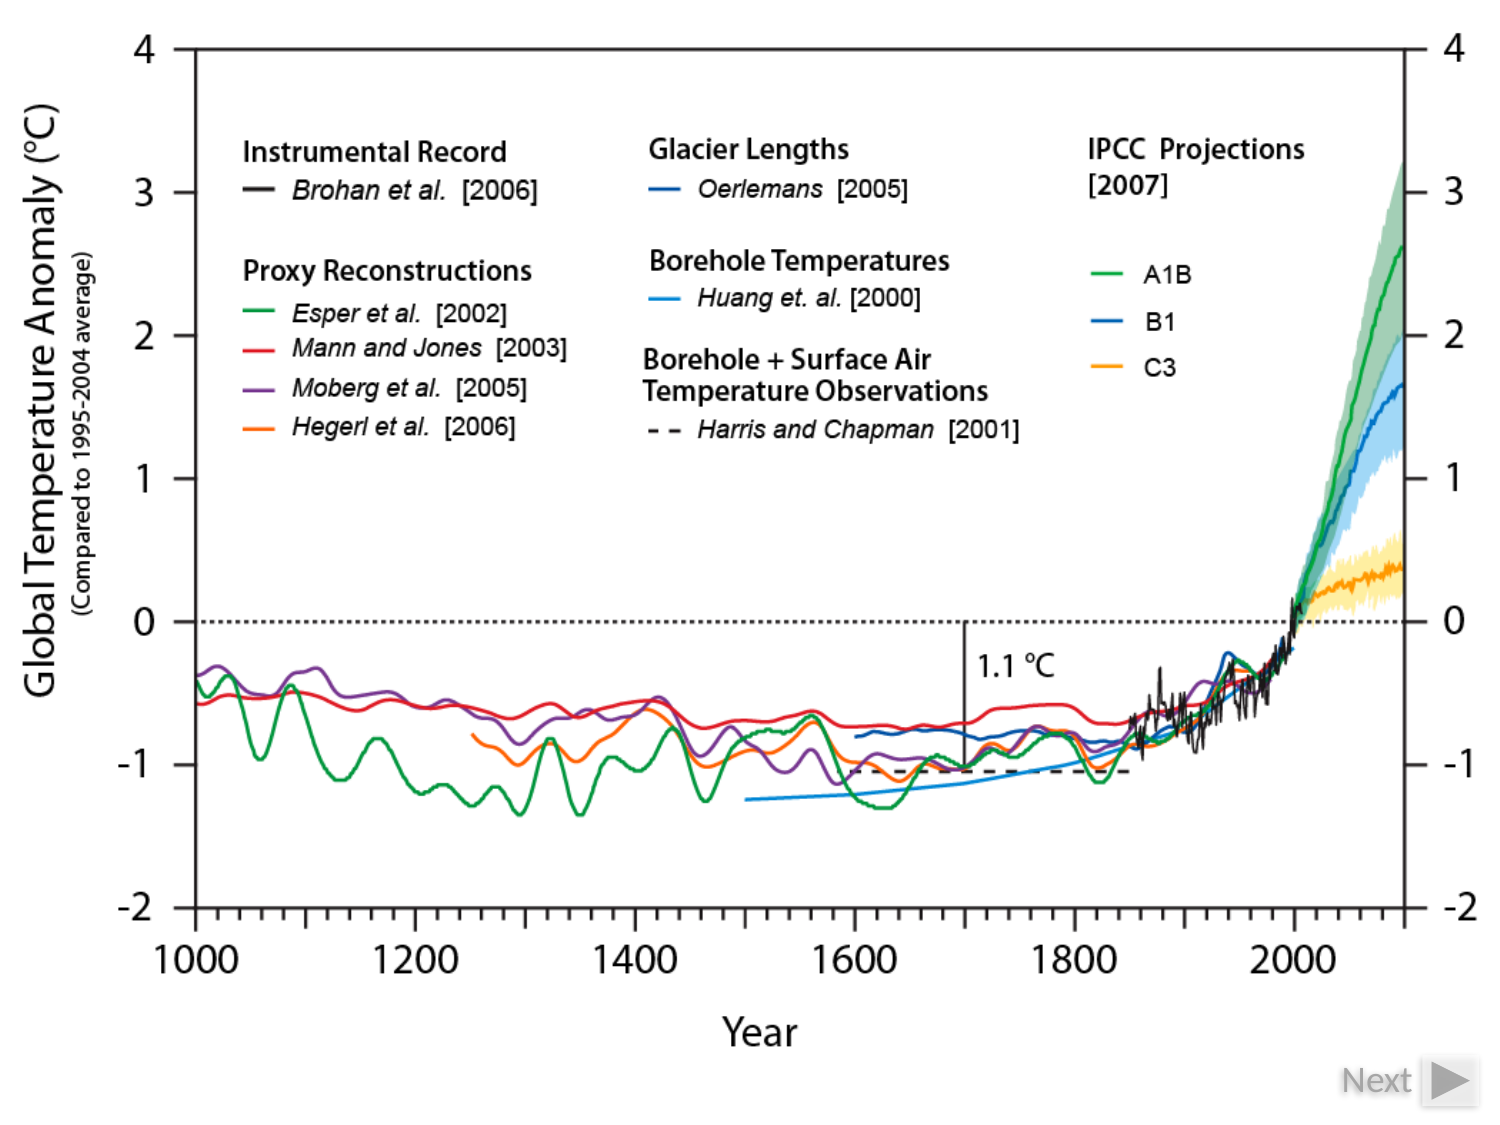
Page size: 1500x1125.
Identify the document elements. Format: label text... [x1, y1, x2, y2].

text_box [1422, 1065, 1480, 1107]
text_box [0, 0, 1500, 1058]
text_box Next [1253, 1063, 1500, 1124]
